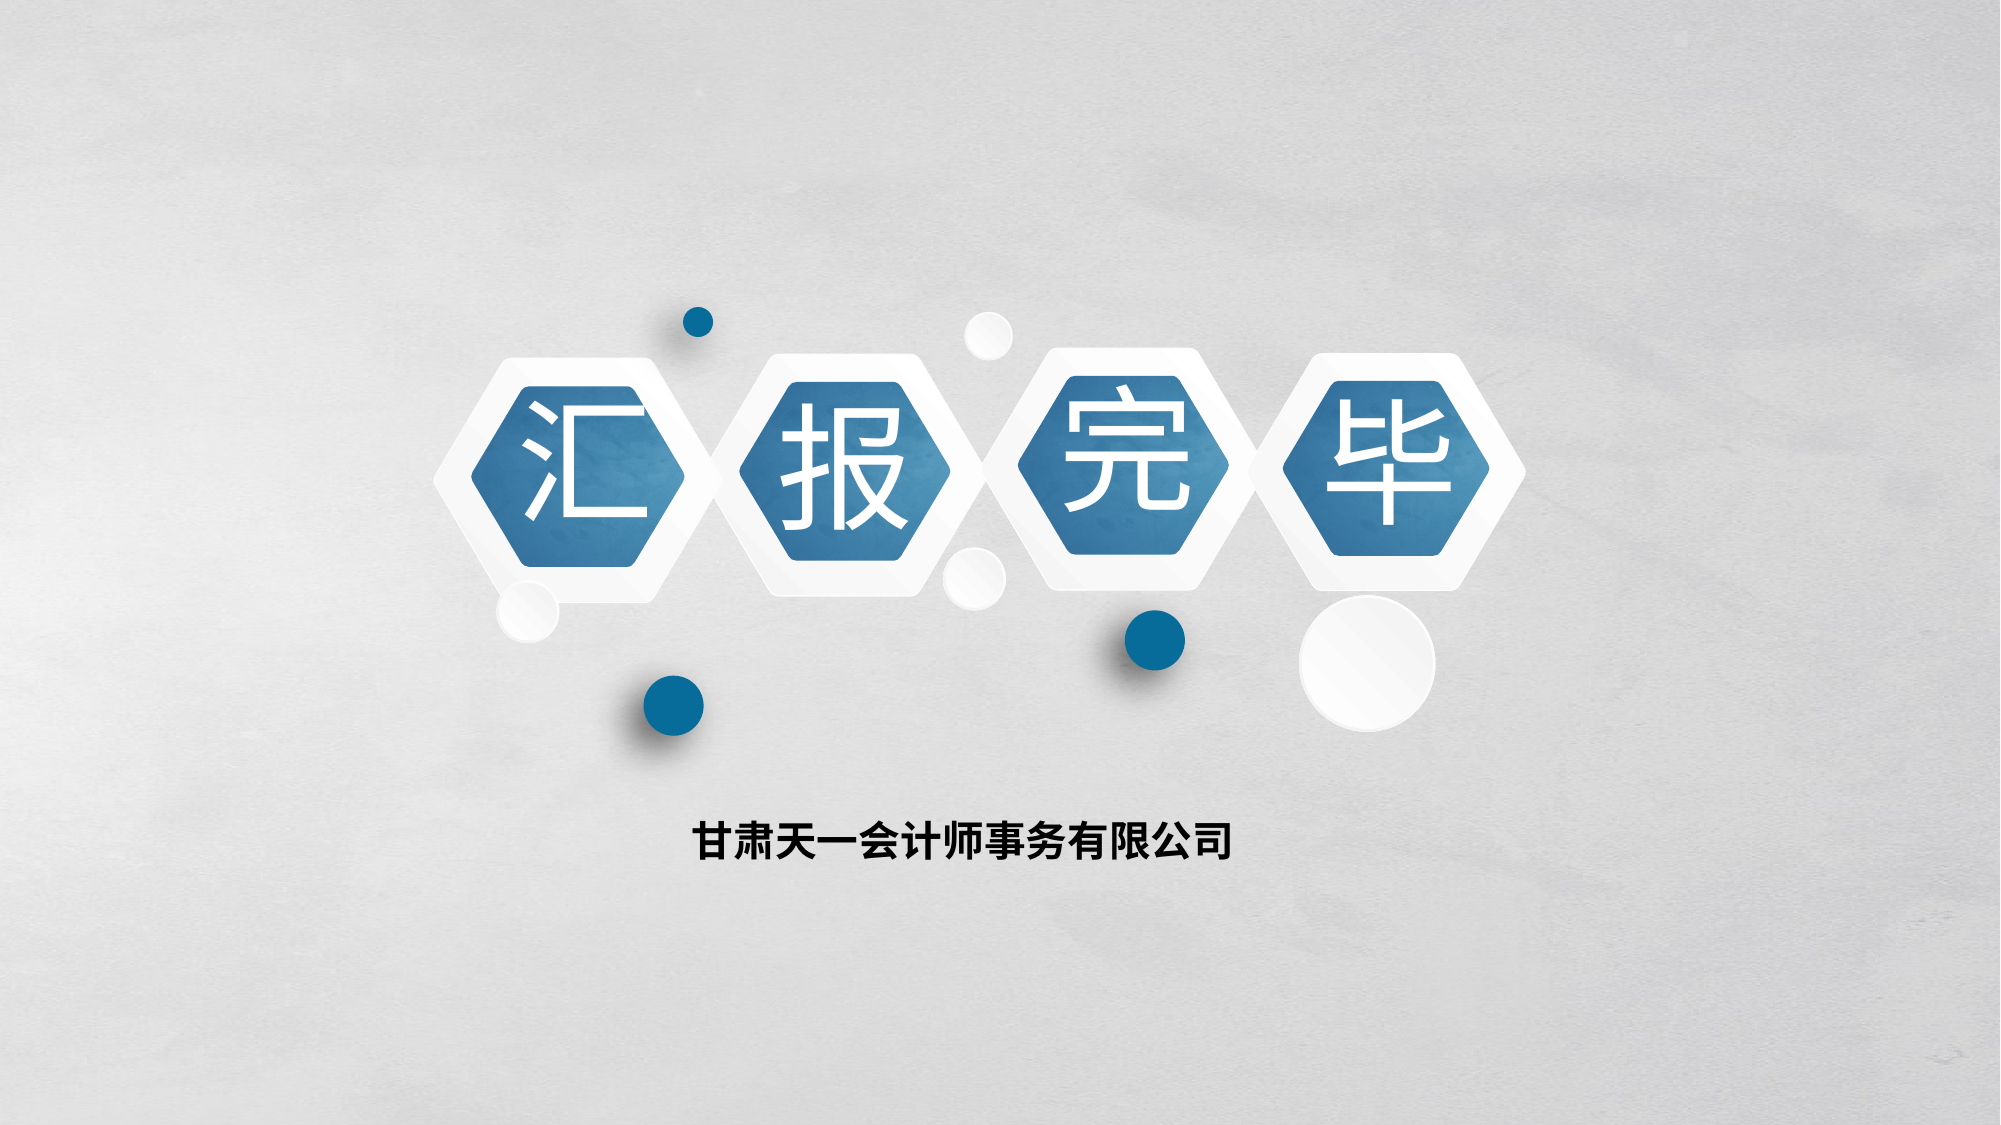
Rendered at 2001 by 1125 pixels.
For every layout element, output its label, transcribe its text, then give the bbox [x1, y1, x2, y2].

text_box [942, 547, 1007, 611]
text_box [1122, 608, 1188, 673]
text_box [496, 579, 560, 644]
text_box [1245, 352, 1527, 592]
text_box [1298, 595, 1436, 732]
text_box [641, 673, 706, 738]
text_box [680, 304, 716, 340]
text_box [432, 357, 723, 604]
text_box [964, 311, 1013, 361]
text_box 甘肃天一会计师事务有限公司 [676, 807, 1273, 873]
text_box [701, 353, 974, 597]
picture [0, 0, 2001, 1125]
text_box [979, 347, 1267, 591]
